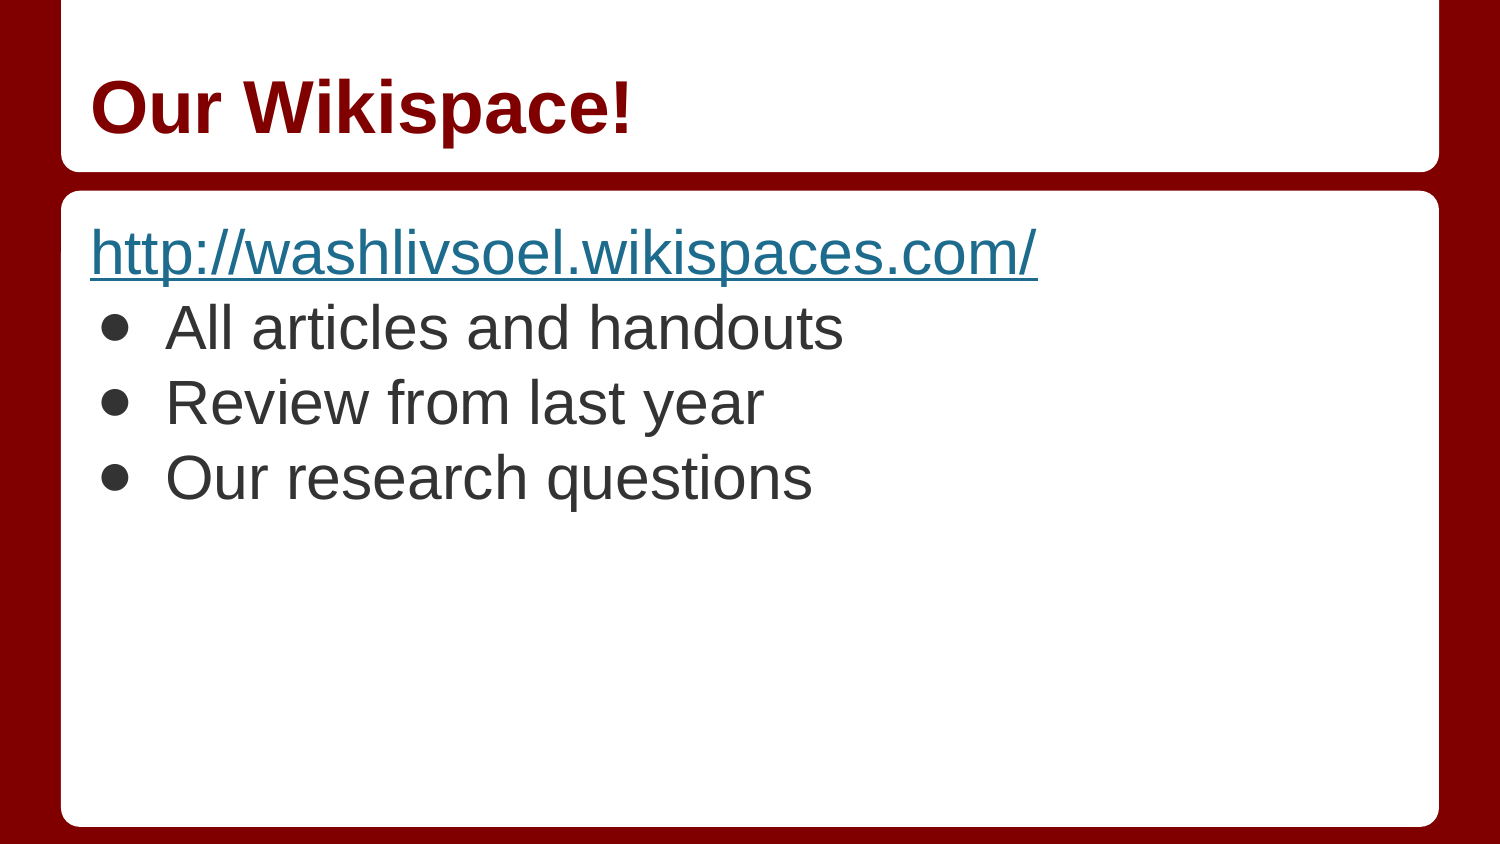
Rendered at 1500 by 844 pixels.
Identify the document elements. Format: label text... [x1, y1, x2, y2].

title Our Wikispace! [75, 0, 1425, 164]
list http://washlivsoel.wikispaces.com/ All articles and handouts Review from last year Our research questions [75, 196, 1425, 702]
